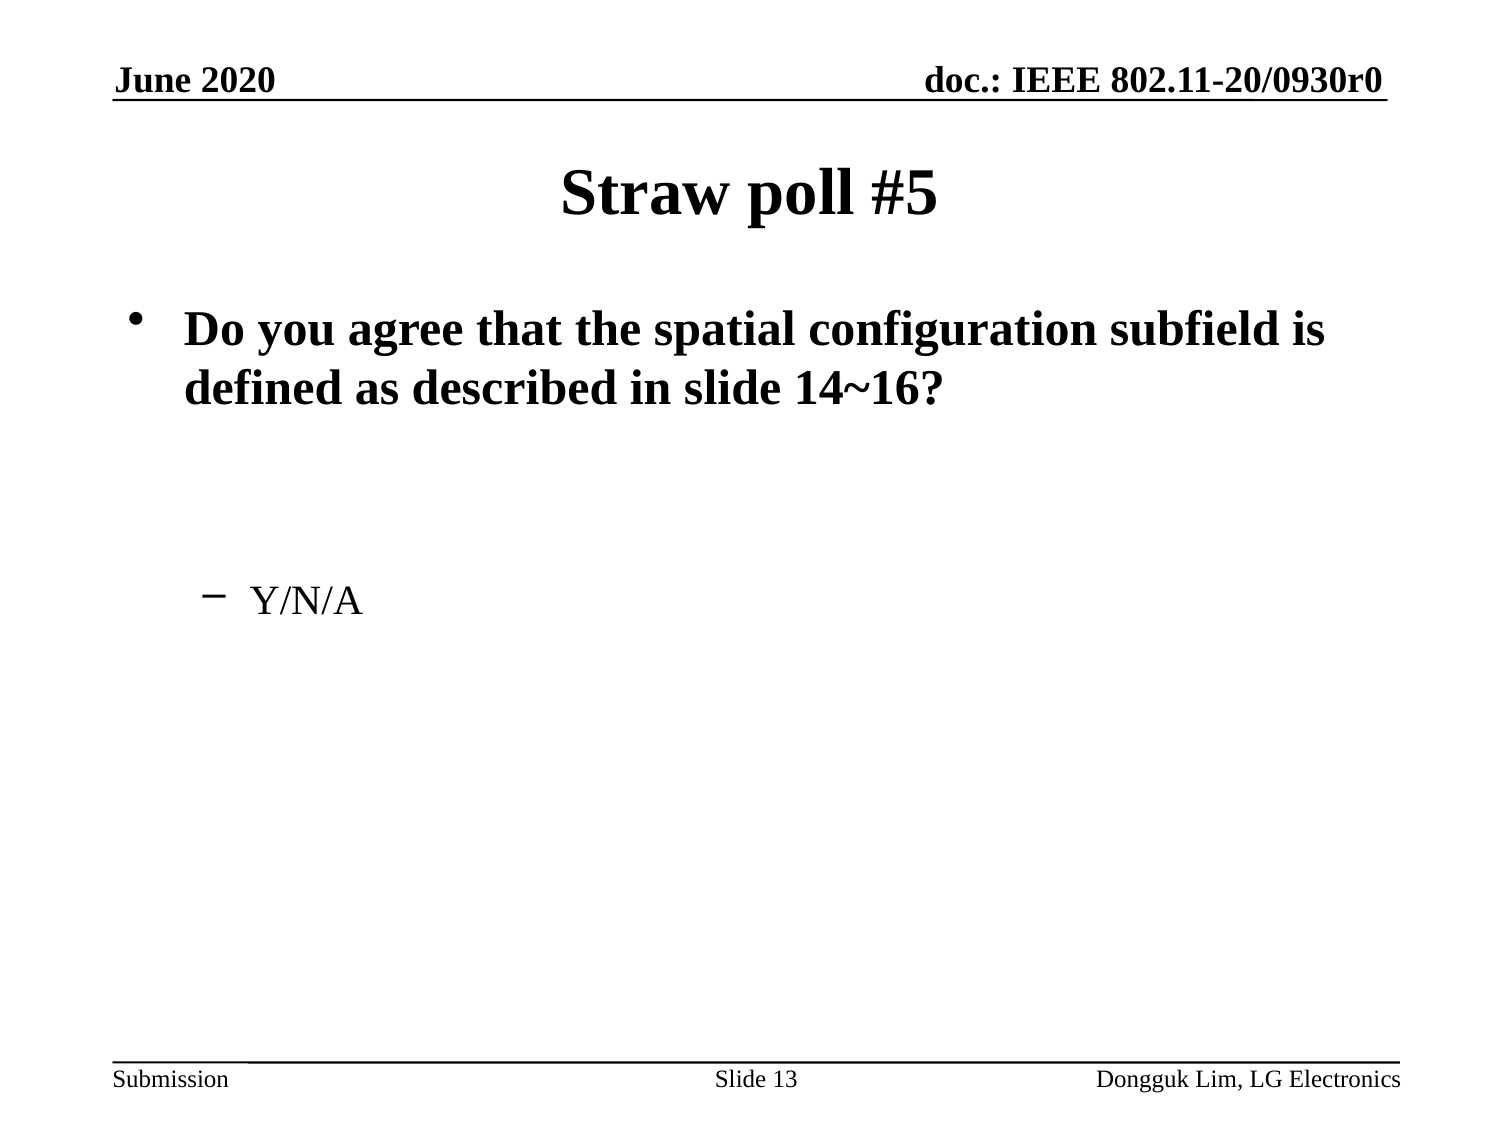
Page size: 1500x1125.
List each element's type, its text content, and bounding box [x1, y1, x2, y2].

title Straw poll #5 [112, 112, 1388, 263]
footer Dongguk Lim, LG Electronics [1092, 1061, 1402, 1093]
slide_number Slide 13 [712, 1061, 800, 1093]
list Do you agree that the spatial configuration subfield is defined as described in slide 14~16? Y/N/A [112, 287, 1388, 1000]
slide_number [114, 54, 278, 101]
